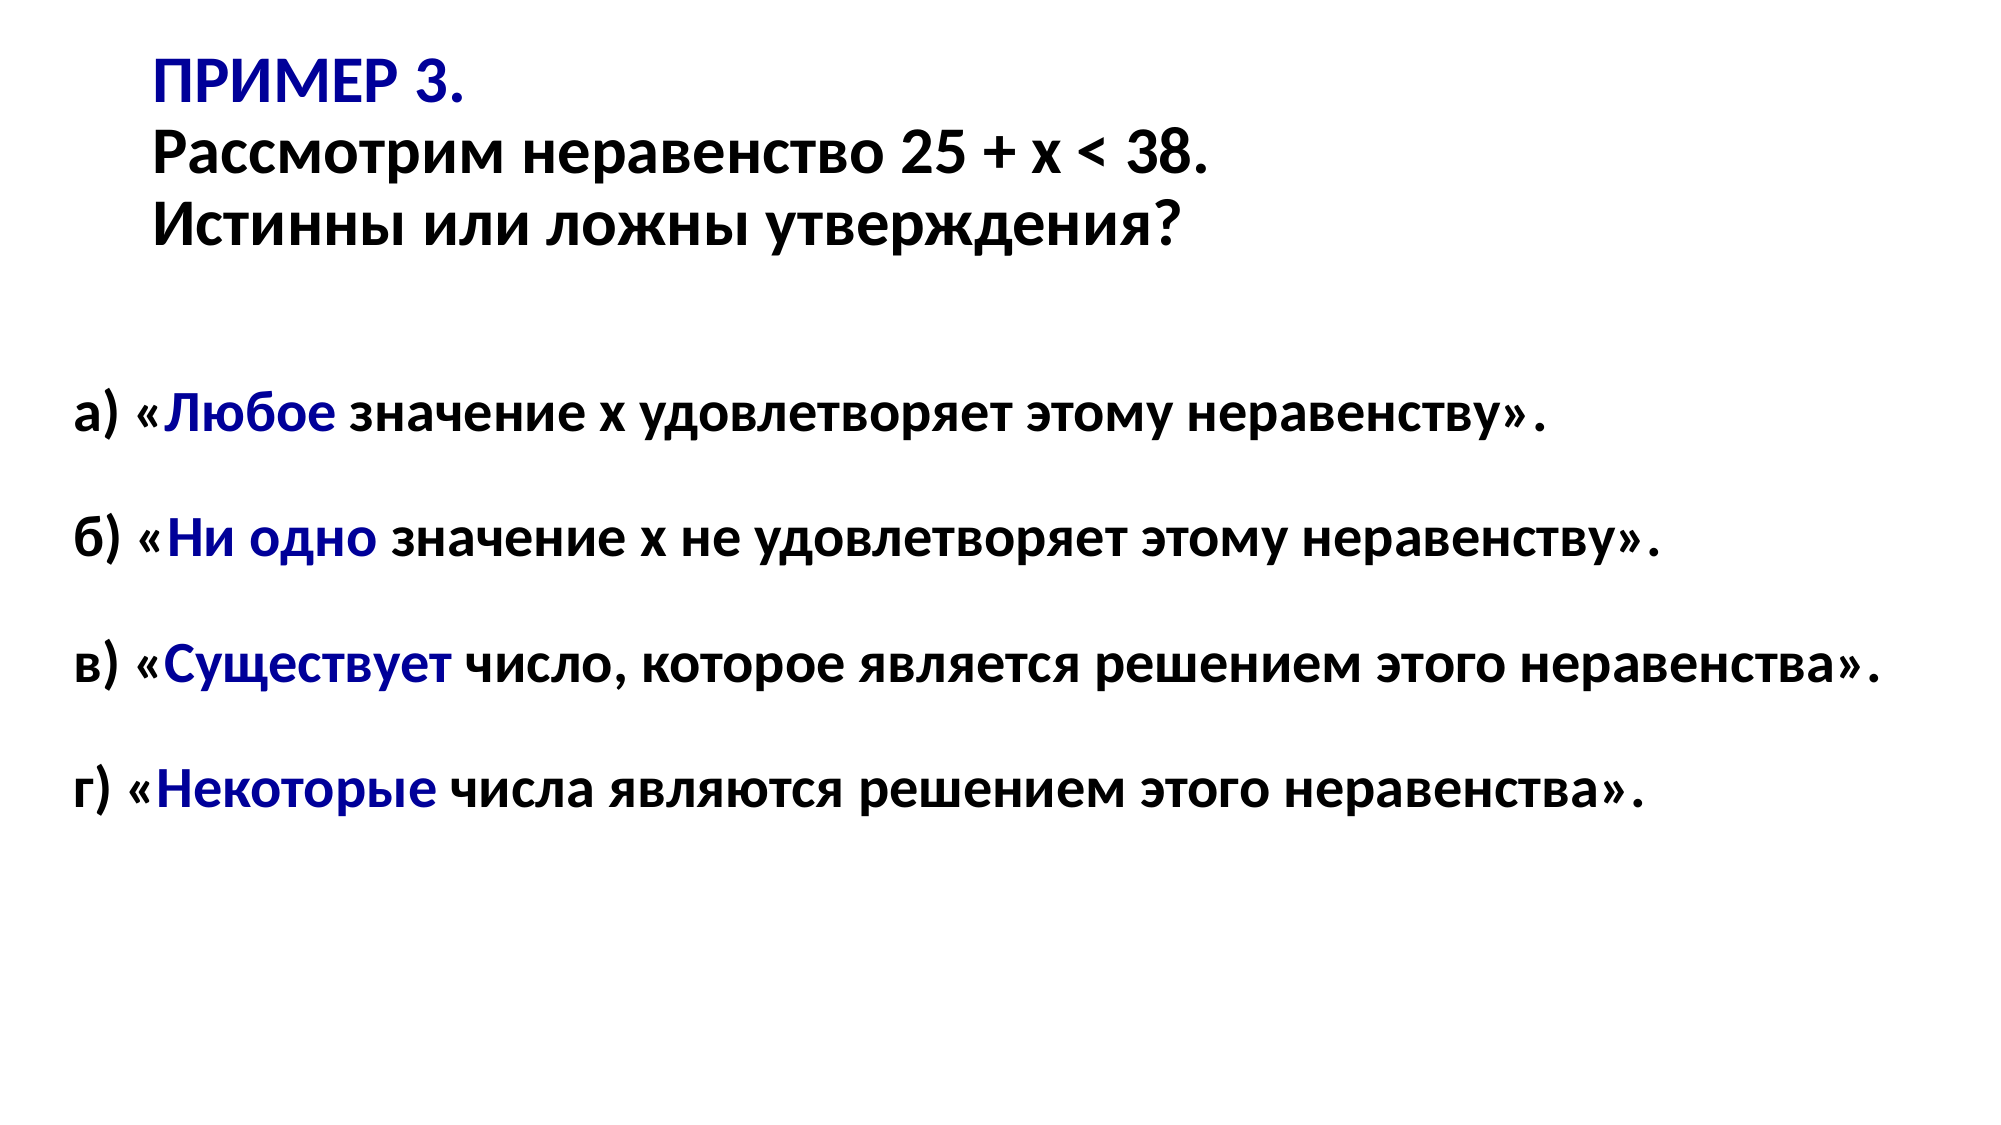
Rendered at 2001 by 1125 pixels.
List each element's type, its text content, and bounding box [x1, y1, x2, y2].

title ПРИМЕР 3. Рассмотрим неравенство 25 + х < 38. Истинны или ложны утверждения? [137, 83, 1863, 302]
list а) «Любое значение х удовлетворяет этому неравенству». б) «Ни одно значение х не удовлетворяет этому неравенству». в) «Существует число, которое является решением этого неравенства». г) «Некоторые числа являются решением этого неравенства». [58, 330, 1942, 967]
